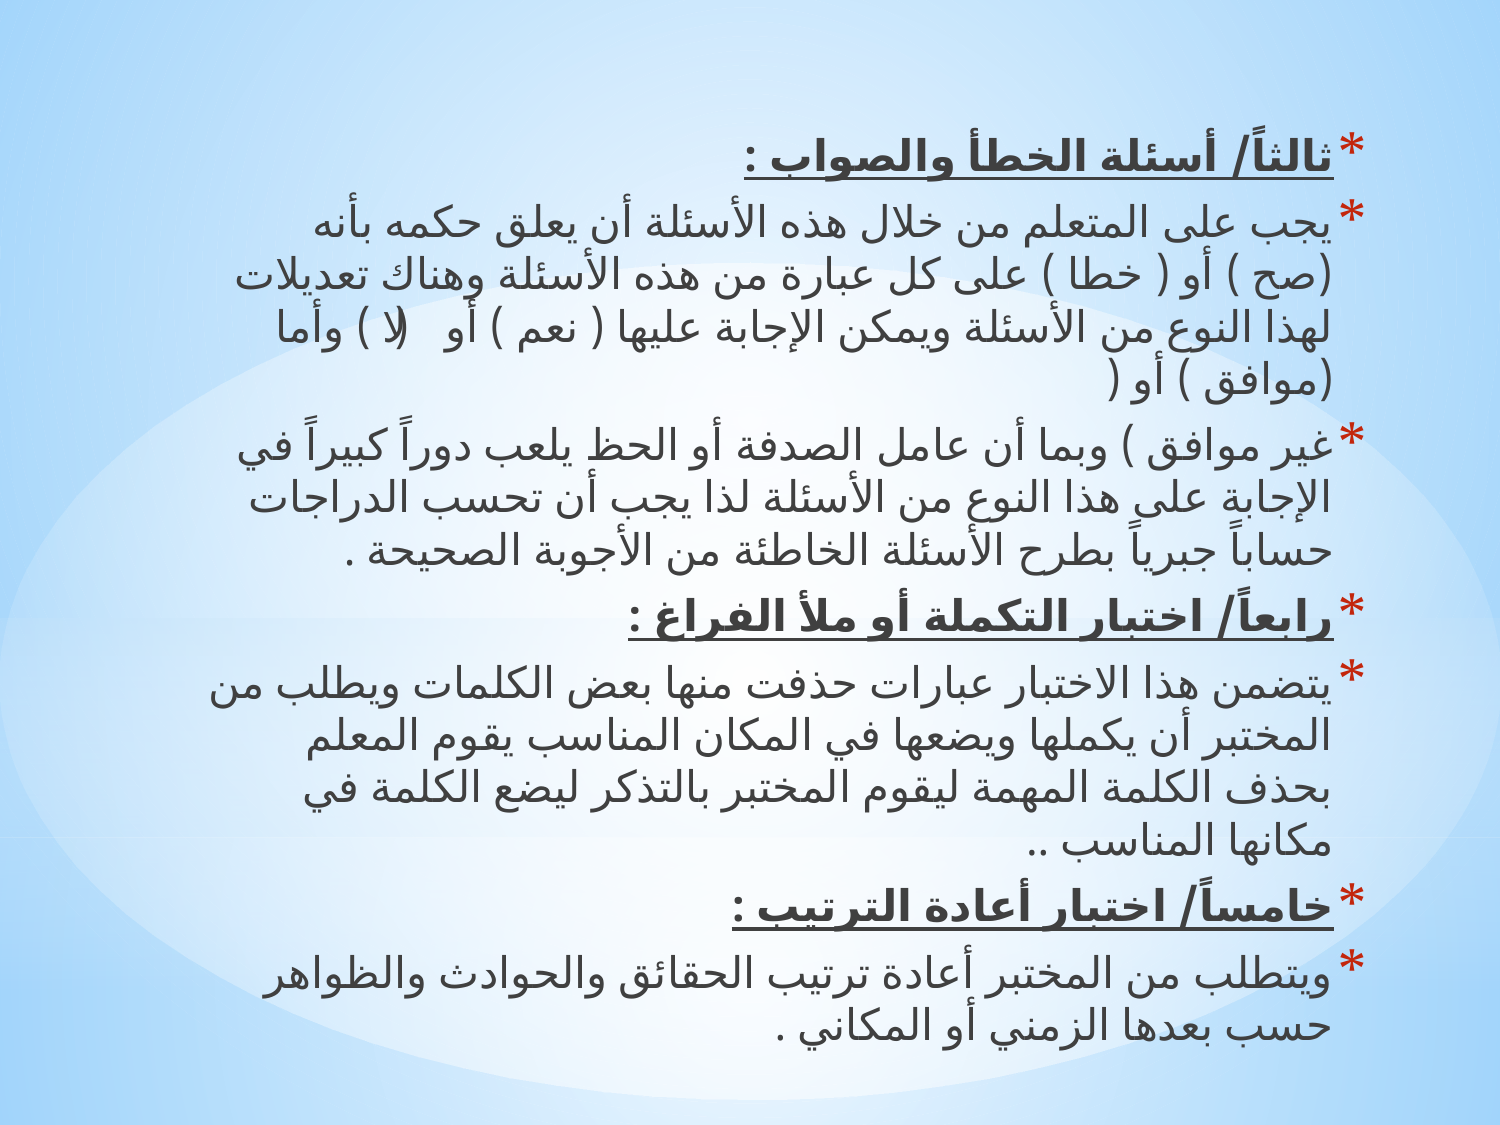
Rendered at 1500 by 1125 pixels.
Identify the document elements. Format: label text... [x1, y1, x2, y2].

list ثالثاً/ أسئلة الخطأ والصواب : يجب على المتعلم من خلال هذه الأسئلة أن يعلق حكمه بأنه (صح ) أو ( خطا ) على كل عبارة من هذه الأسئلة وهناك تعديلات لهذا النوع من الأسئلة ويمكن الإجابة عليها ( نعم ) أو ( لا ) وأما (موافق ) أو ( غير موافق ) وبما أن عامل الصدفة أو الحظ يلعب دوراً كبيراً في الإجابة على هذا النوع من الأسئلة لذا يجب أن تحسب الدراجات حساباً جبرياً بطرح الأسئلة الخاطئة من الأجوبة الصحيحة . رابعاً/ اختبار التكملة أو ملأ الفراغ : يتضمن هذا الاختبار عبارات حذفت منها بعض الكلمات ويطلب من المختبر أن يكملها ويضعها في المكان المناسب يقوم المعلم بحذف الكلمة المهمة ليقوم المختبر بالتذكر ليضع الكلمة في مكانها المناسب .. خامساً/ اختبار أعادة الترتيب : ويتطلب من المختبر أعادة ترتيب الحقائق والحوادث والظواهر حسب بعدها الزمني أو المكاني . [187, 120, 1388, 1075]
